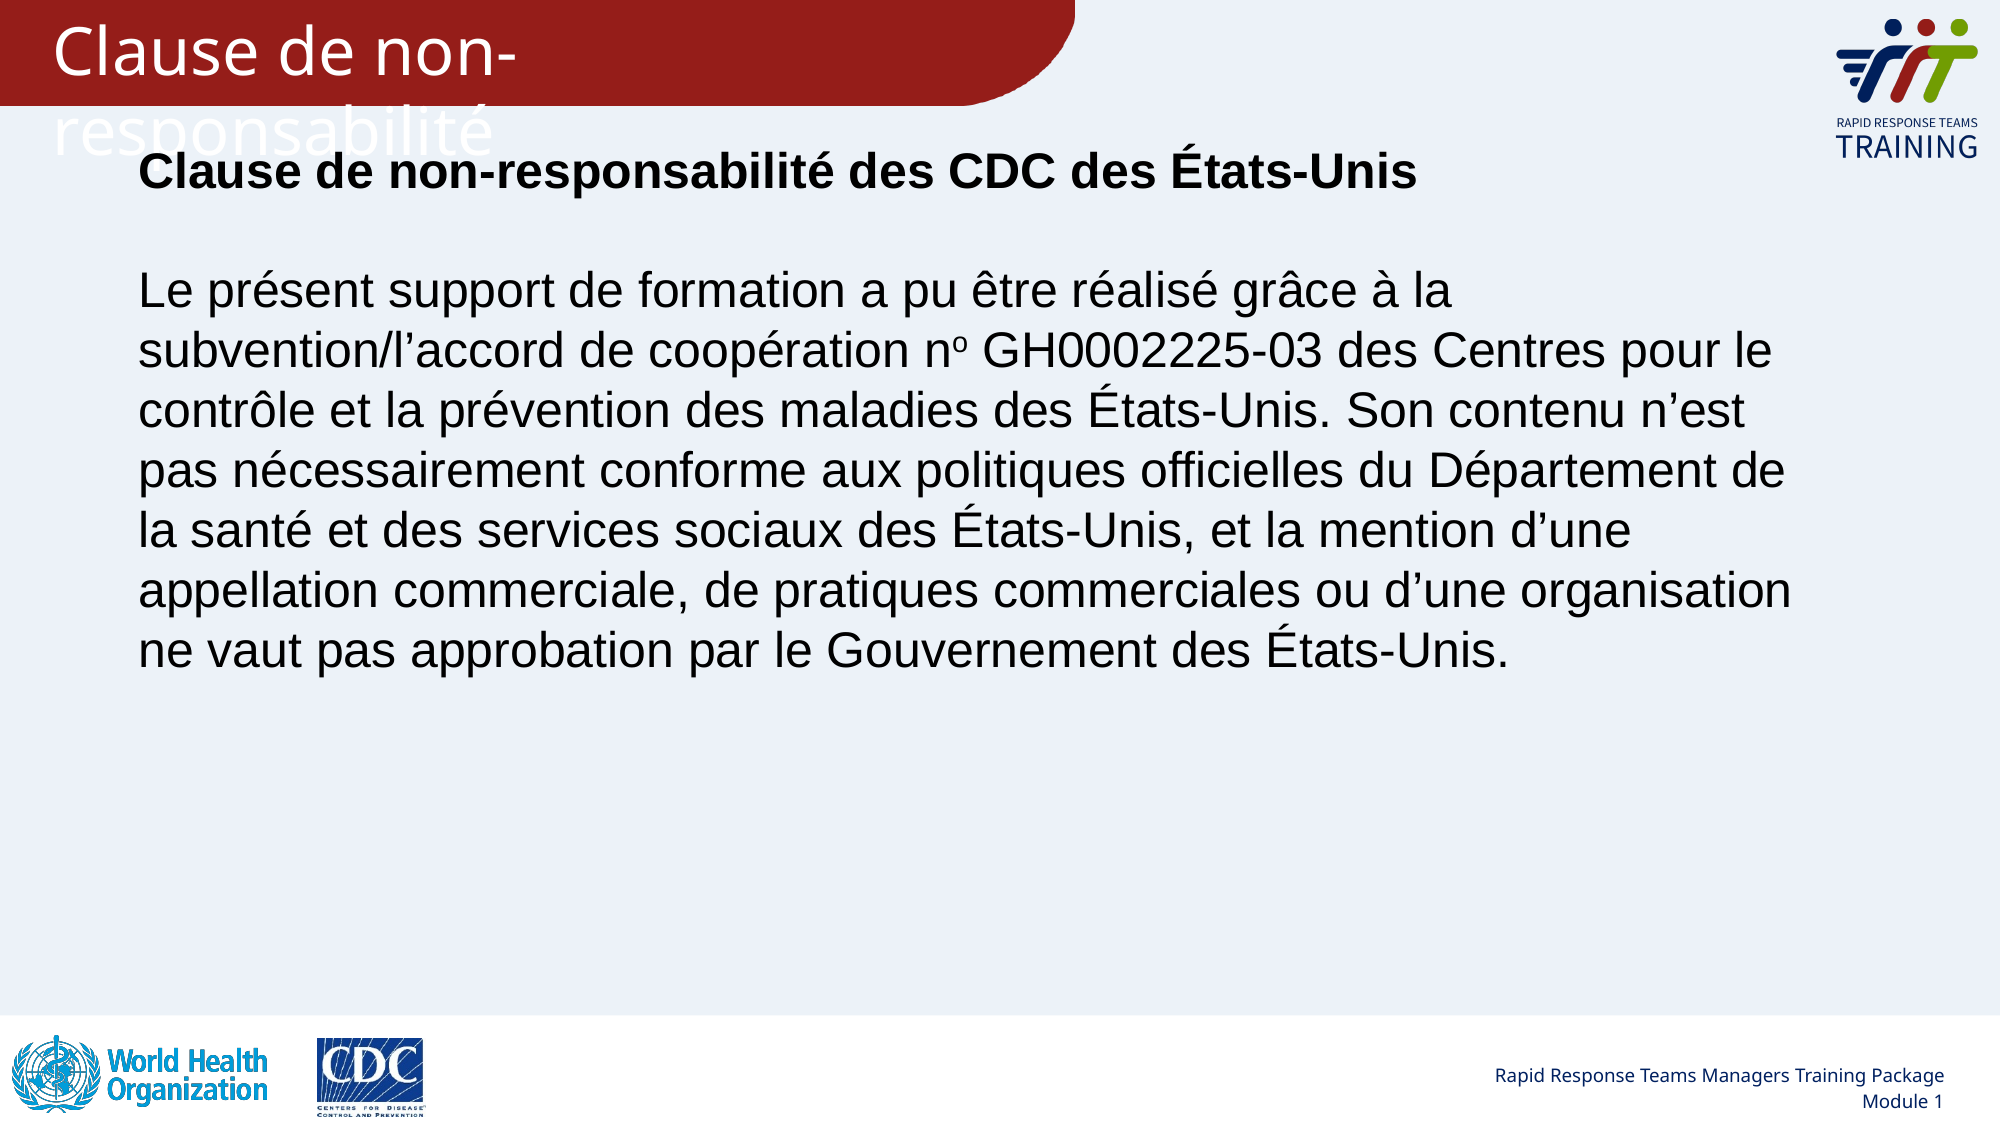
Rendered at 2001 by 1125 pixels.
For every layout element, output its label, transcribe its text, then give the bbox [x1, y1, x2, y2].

picture [12, 1083, 48, 1113]
picture [46, 1056, 54, 1062]
picture [50, 1108, 62, 1113]
picture [40, 1062, 47, 1070]
picture [1835, 19, 1978, 167]
picture [30, 1083, 37, 1091]
picture [12, 1035, 54, 1068]
picture [0, 0, 1075, 106]
picture [24, 1054, 36, 1087]
picture [317, 1038, 426, 1117]
picture [34, 1054, 43, 1078]
picture [59, 1035, 267, 1113]
list Clause de non-responsabilité des CDC des États-Unis Le présent support de formation a pu être réalisé grâce à la subvention/l’accord de coopération no GH0002225-03 des Centres pour le contrôle et la prévention des maladies des États-Unis. Son contenu n’est pas nécessairement conforme aux politiques officielles du Département de la santé et des services sociaux des États-Unis, et la mention d’une appellation commerciale, de pratiques commerciales ou d’une organisation ne vaut pas approbation par le Gouvernement des États-Unis. [130, 137, 1846, 993]
picture [71, 1053, 90, 1091]
picture [22, 1062, 26, 1077]
picture [36, 1088, 78, 1105]
